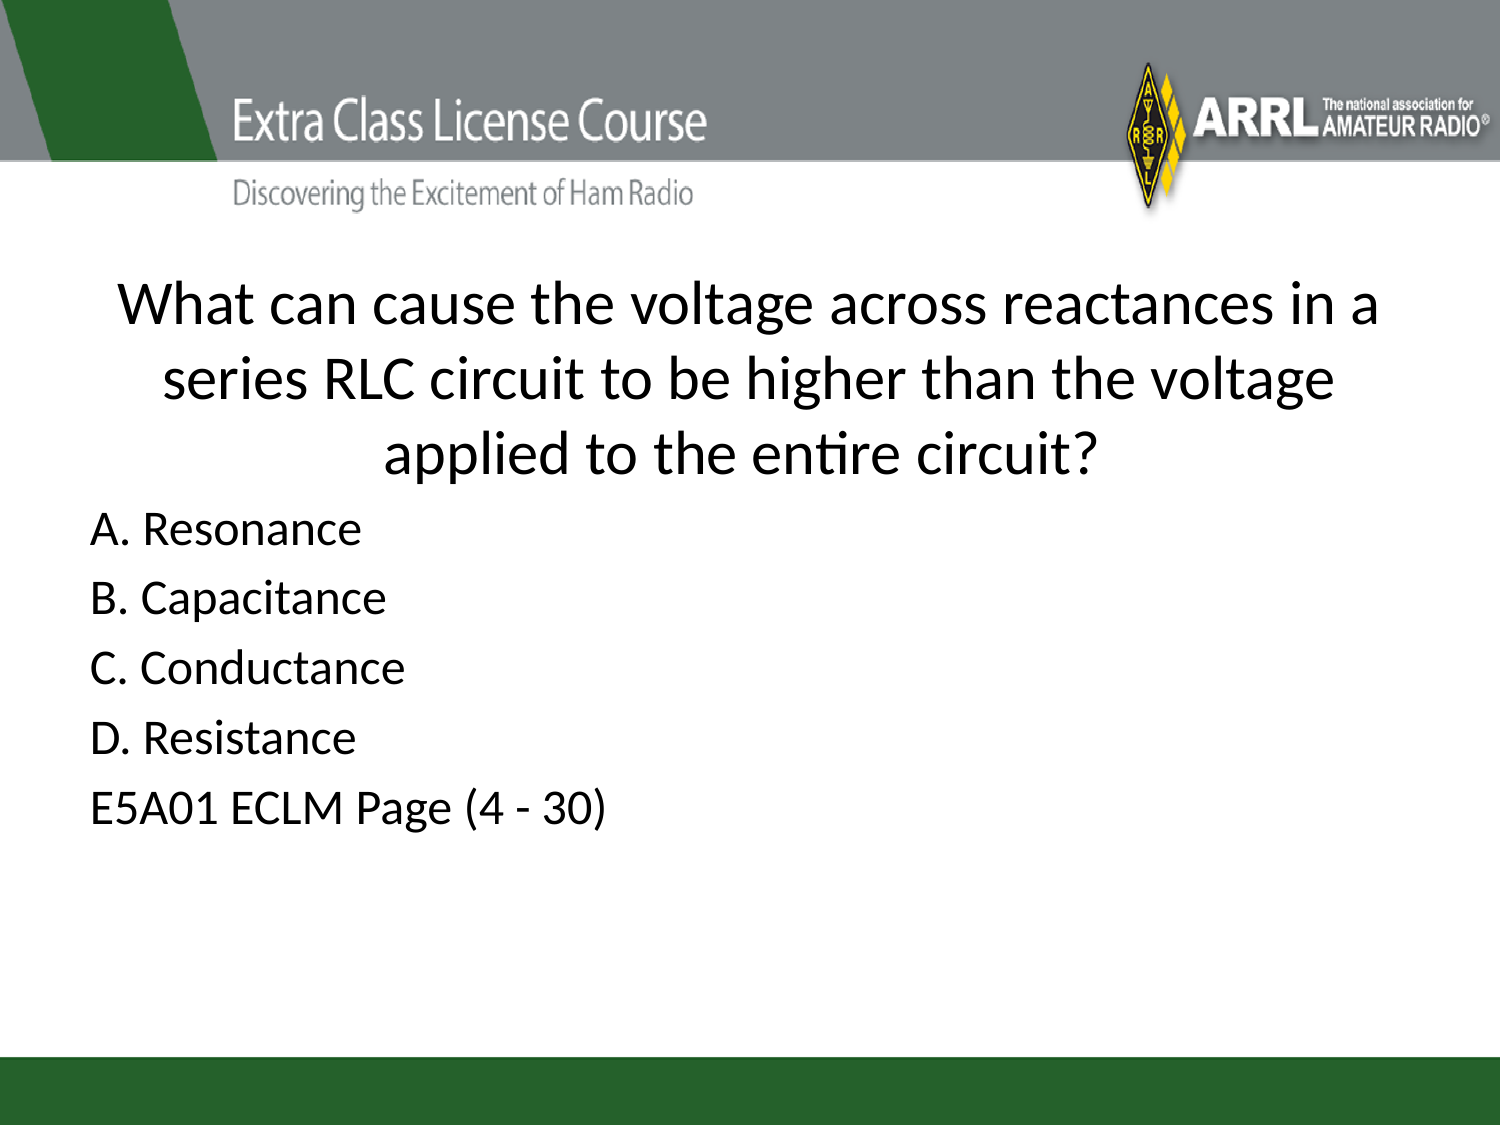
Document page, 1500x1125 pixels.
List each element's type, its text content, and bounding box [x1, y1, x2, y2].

list A. Resonance B. Capacitance C. Conductance D. Resistance E5A01 ECLM Page (4 - 30) [75, 487, 1425, 1005]
picture [0, 0, 1500, 1125]
title What can cause the voltage across reactances in a series RLC circuit to be higher than the voltage applied to the entire circuit? [75, 254, 1425, 435]
